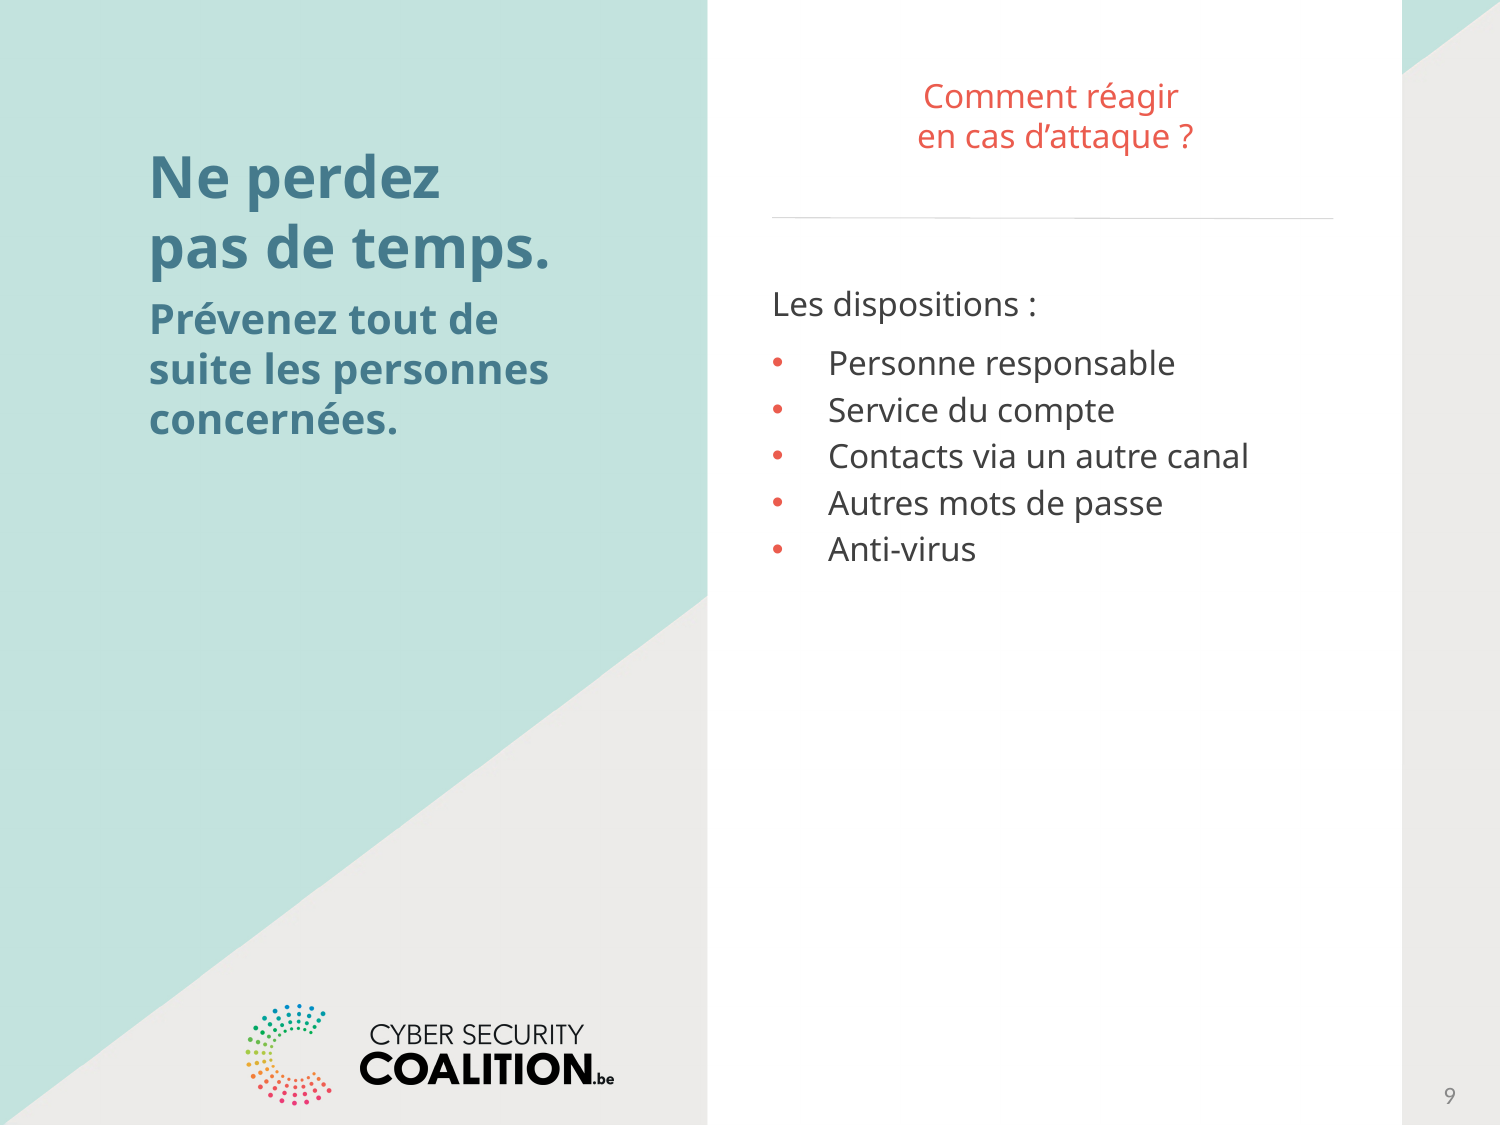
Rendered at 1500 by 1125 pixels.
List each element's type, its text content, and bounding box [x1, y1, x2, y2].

title Comment réagir en cas d’attaque ? [750, 67, 1362, 163]
text_box Ne perdez pas de temps. Prévenez tout de suite les personnes concernées. [134, 133, 566, 521]
list Les dispositions : Personne responsable Service du compte Contacts via un autre canal Autres mots de passe Anti-virus [756, 275, 1349, 1018]
slide_number 9 [1400, 1063, 1500, 1125]
picture [0, 0, 1500, 1125]
text_box [934, 105, 966, 156]
